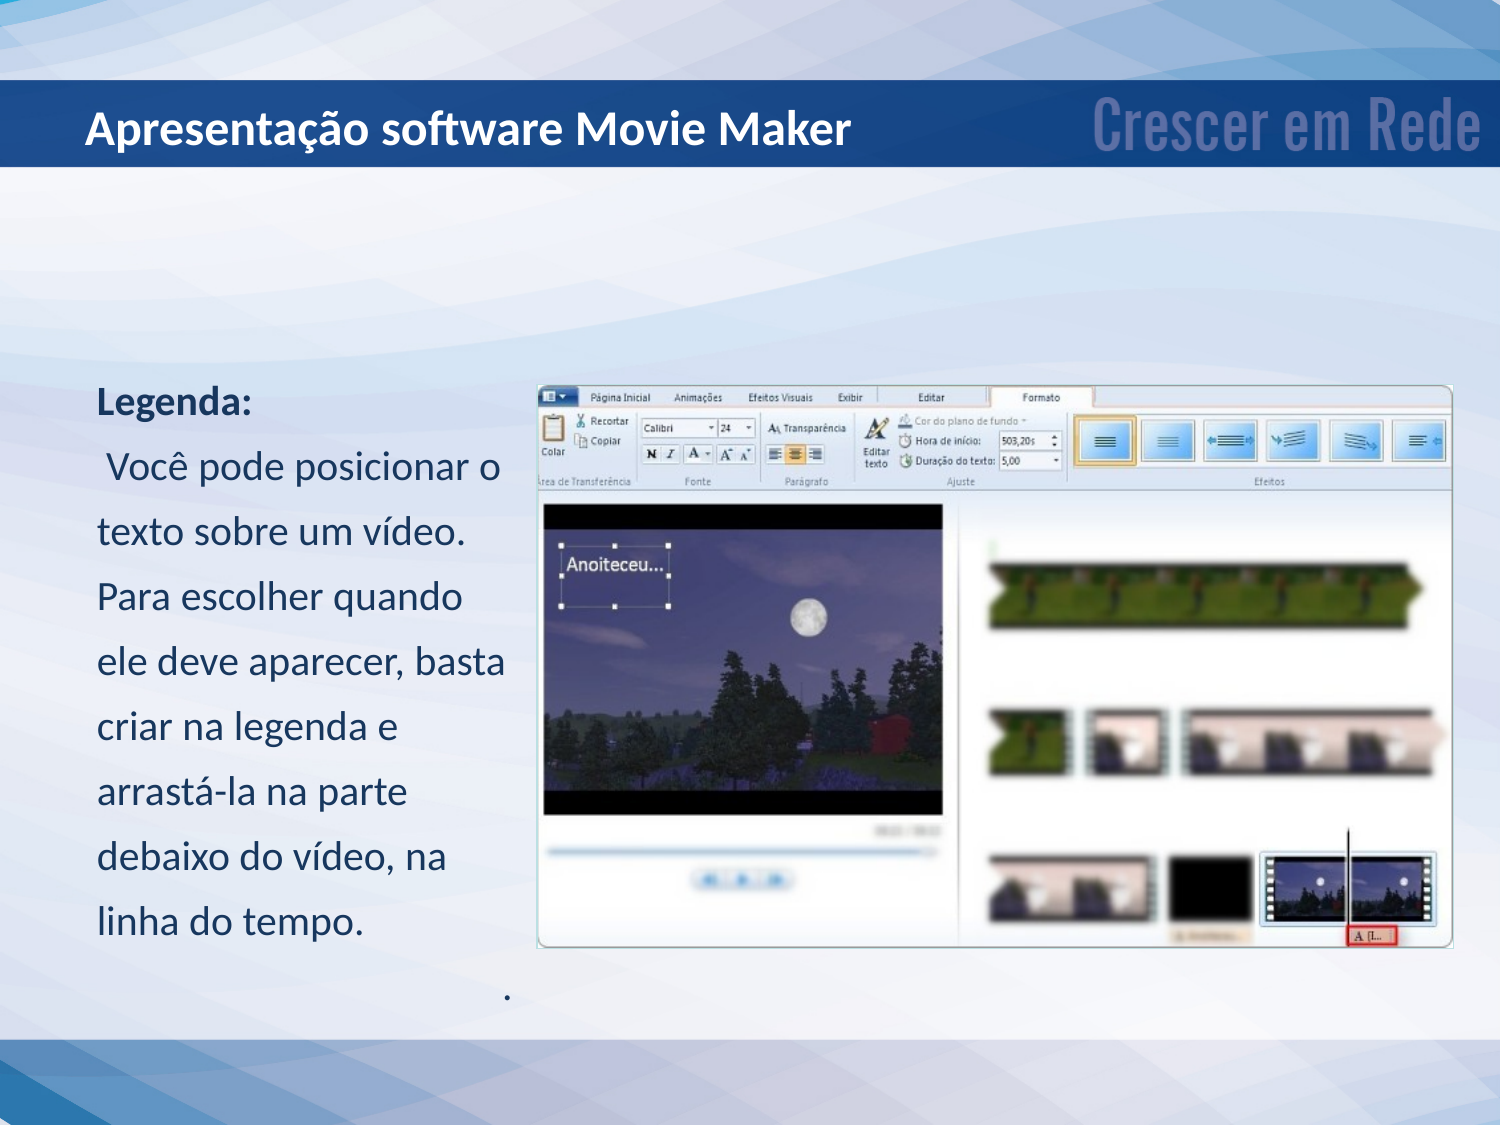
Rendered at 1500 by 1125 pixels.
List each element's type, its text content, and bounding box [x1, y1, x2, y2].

text_box Apresentação software Movie Maker [70, 88, 1430, 223]
picture [0, 0, 1500, 1125]
text_box Legenda: Você pode posicionar o texto sobre um vídeo. Para escolher quando ele deve aparecer, basta criar na legenda e arrastá-la na parte debaixo do vídeo, na linha do tempo. . [82, 351, 528, 1125]
